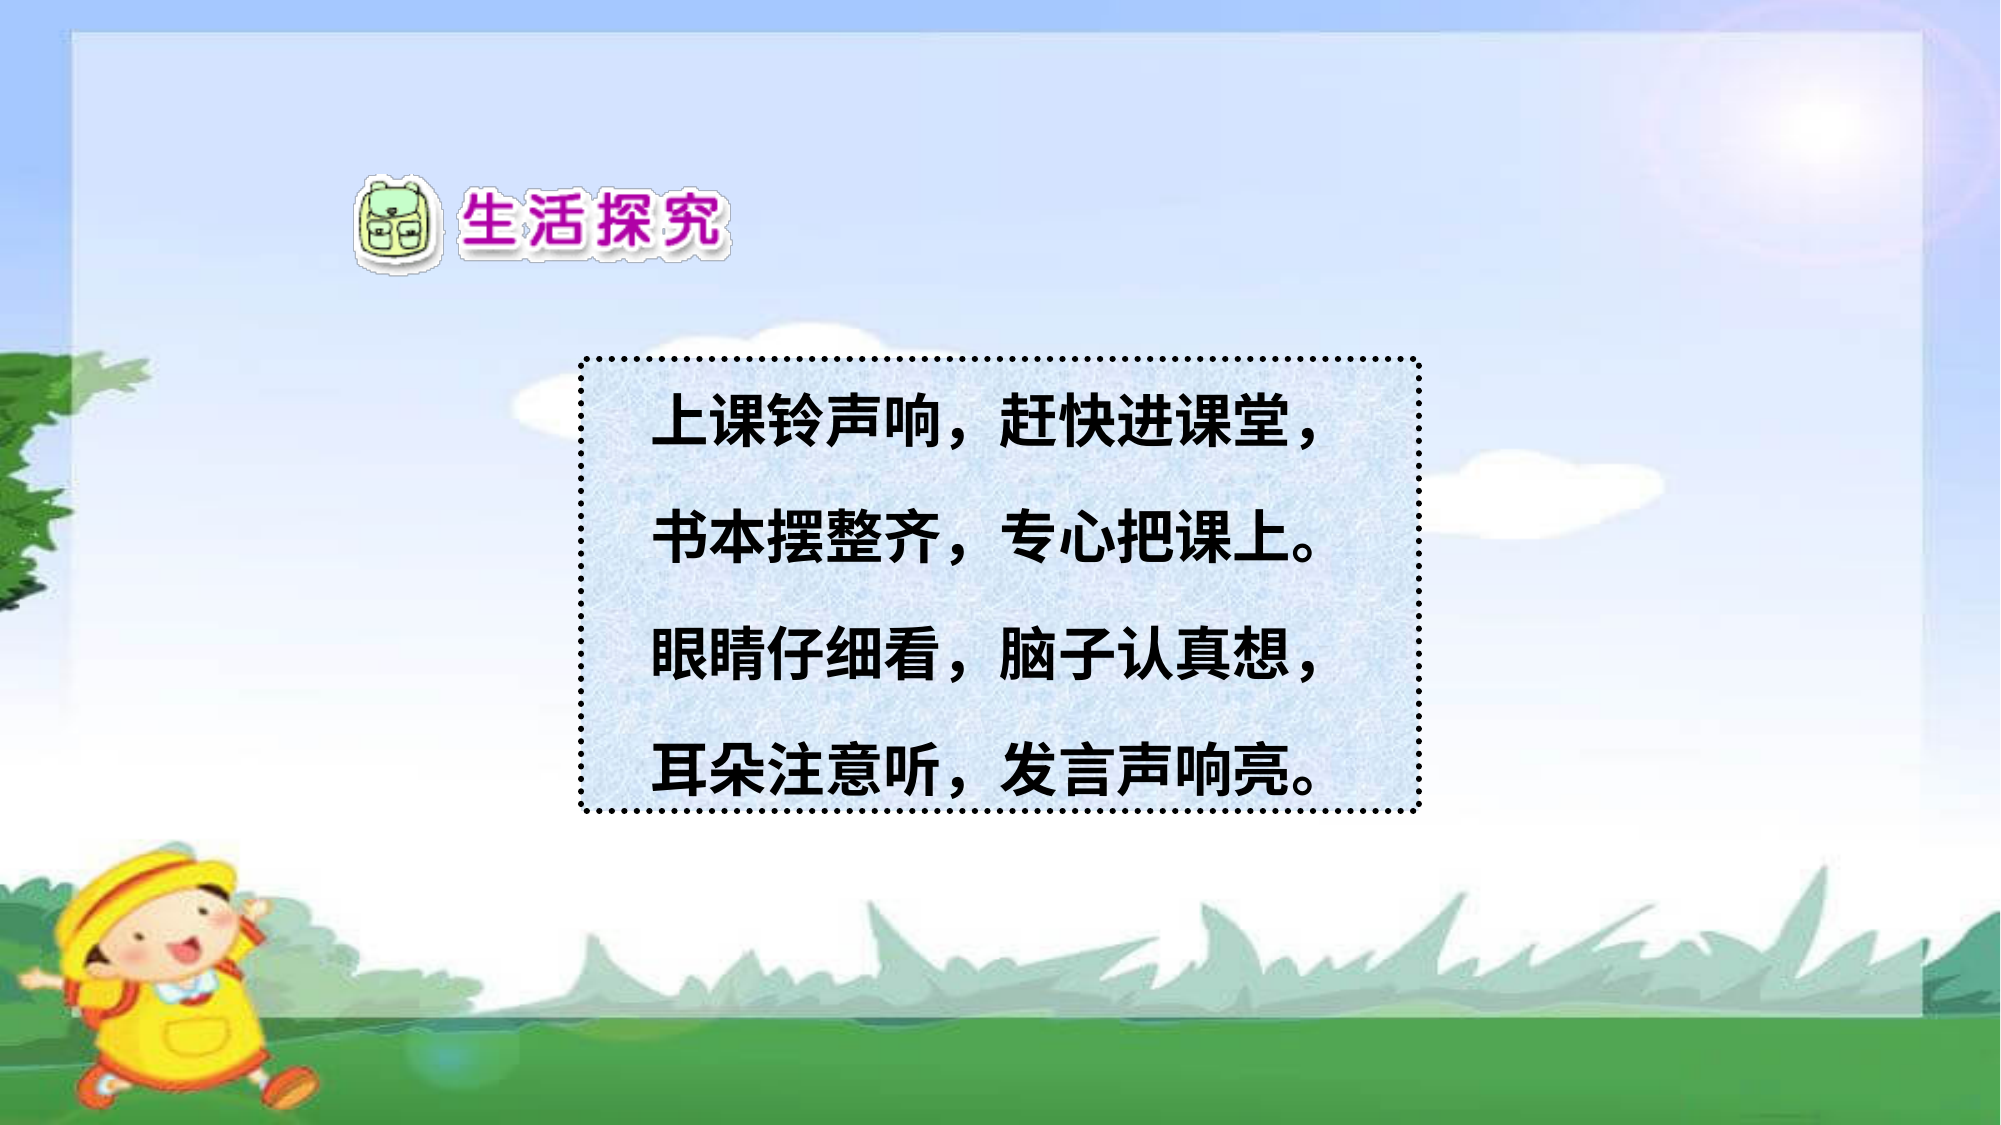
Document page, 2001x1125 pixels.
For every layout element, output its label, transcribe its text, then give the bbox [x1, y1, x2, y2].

text_box 上课铃声响，赶快进课堂， 书本摆整齐，专心把课上。 眼睛仔细看，脑子认真想， 耳朵注意听，发言声响亮。 [581, 358, 1419, 811]
picture [0, 0, 2001, 1125]
